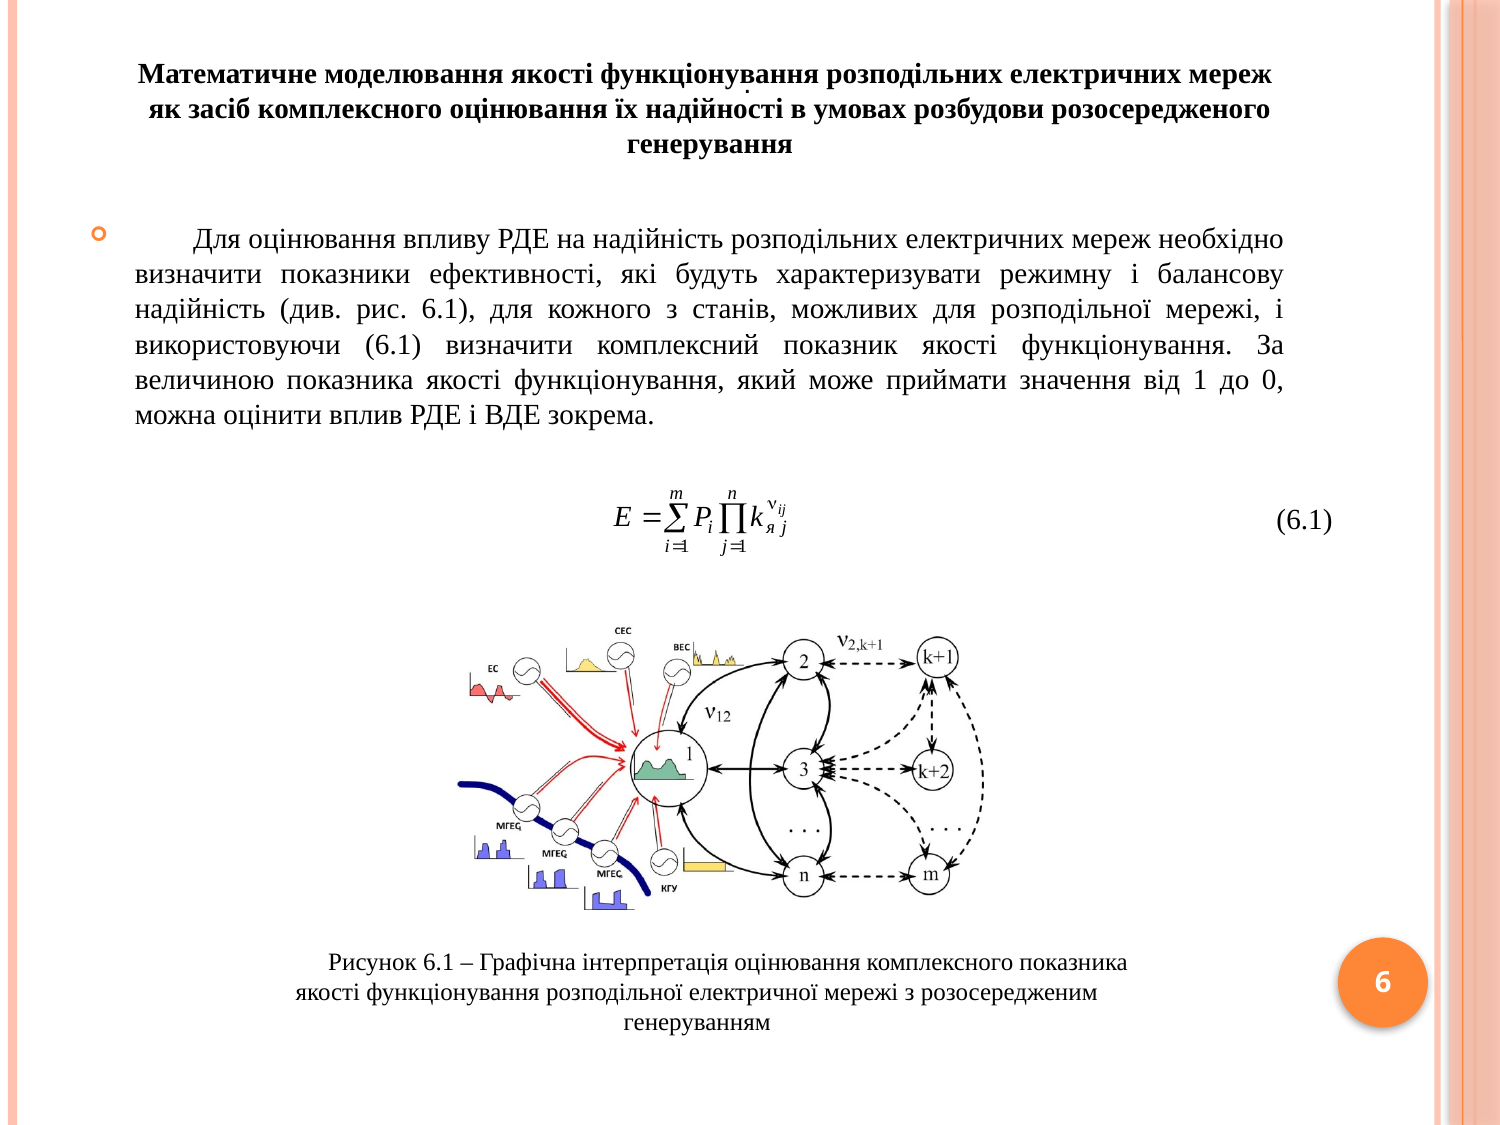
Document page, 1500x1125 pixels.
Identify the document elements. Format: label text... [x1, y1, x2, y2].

list Математичне моделювання якості функціонування розподільних електричних мереж як засіб комплексного оцінювання їх надійності в умовах розбудови розосередженого генерування Для оцінювання впливу РДЕ на надійність розподільних електричних мереж необхідно визначити показники ефективності, які будуть характеризувати режимну і балансову надійність (див. рис. 6.1), для кожного з станів, можливих для розподільної мережі, і використовуючи (6.1) визначити комплексний показник якості функціонування. За величиною показника якості функціонування, який може приймати значення від 1 до 0, можна оцінити вплив РДЕ і ВДЕ зокрема. [75, 46, 1300, 1102]
text_box . [728, 56, 772, 107]
slide_number 6 [1333, 940, 1434, 1027]
text_box Рисунок 6.1 – Графічна інтерпретація оцінювання комплексного показника якості функціонування розподільної електричної мережі з розосередженим генеруванням [246, 938, 1149, 1043]
picture [456, 620, 985, 911]
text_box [608, 479, 798, 563]
text_box (6.1) [1124, 492, 1348, 543]
